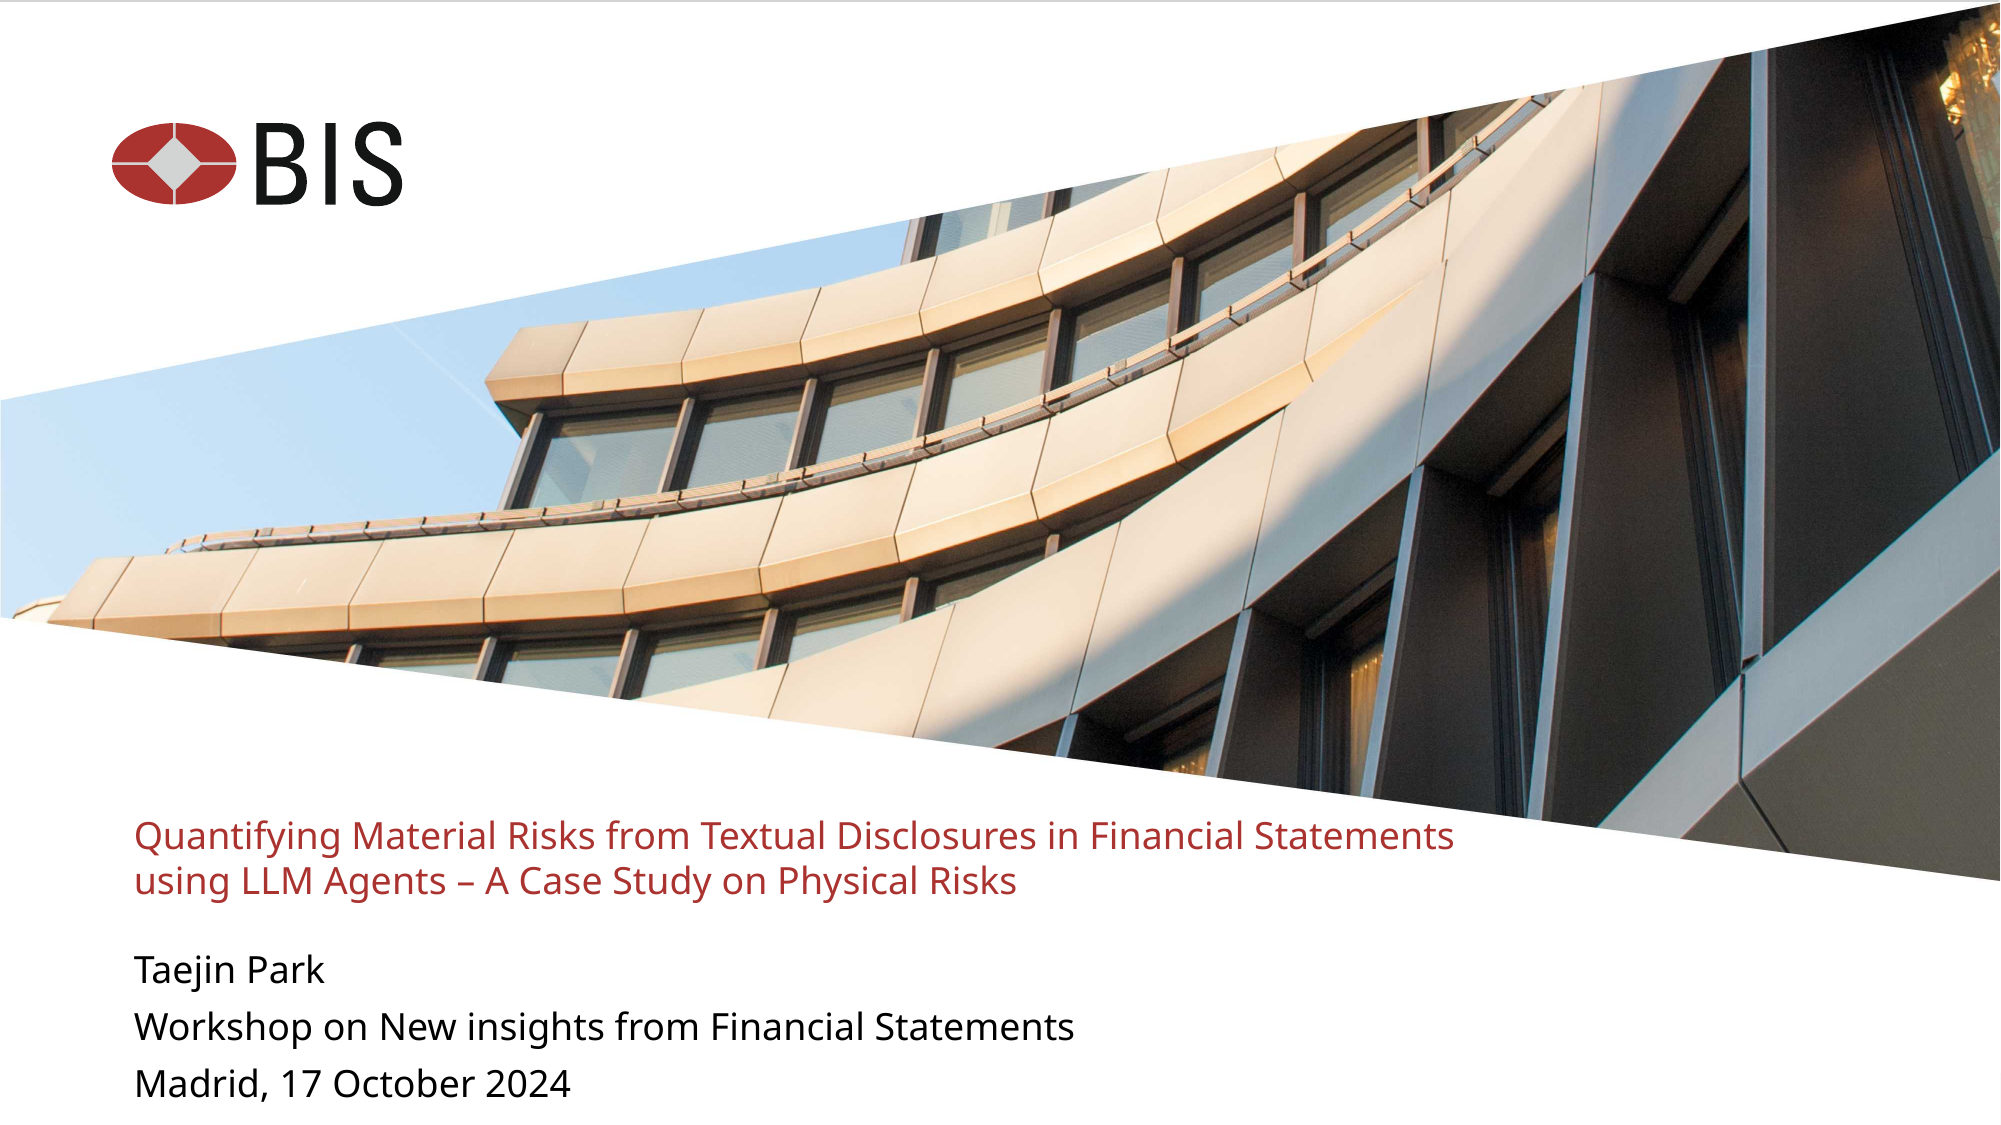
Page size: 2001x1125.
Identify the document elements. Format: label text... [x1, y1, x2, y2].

title Quantifying Material Risks from Textual Disclosures in Financial Statements using LLM Agents ­– A Case Study on Physical Risks [133, 812, 1513, 925]
subtitle Taejin Park Workshop on New insights from Financial Statements Madrid, 17 October 2024 [133, 941, 1355, 1113]
picture [0, 2, 2001, 1125]
